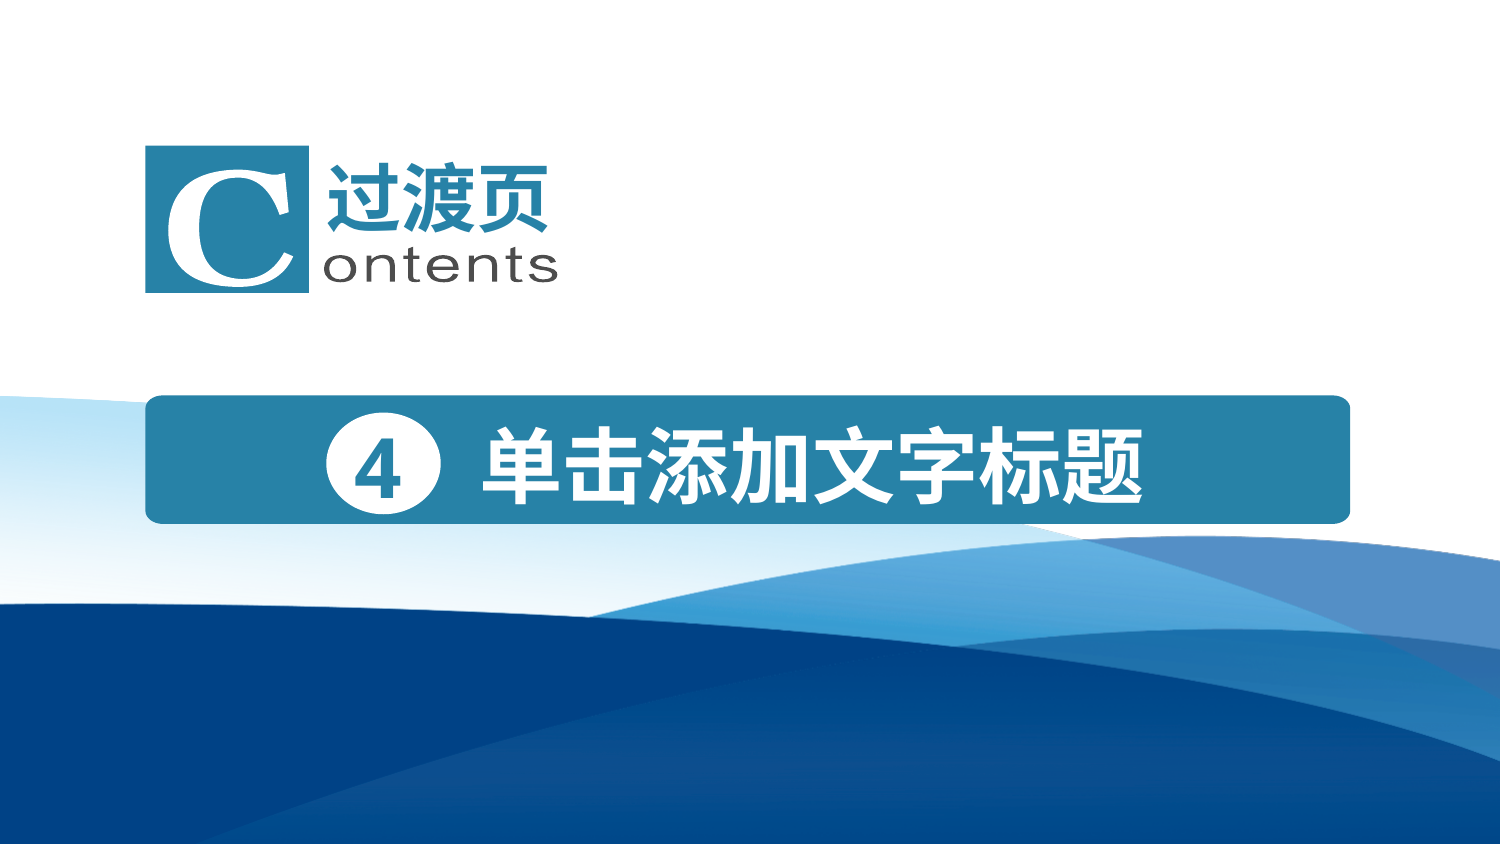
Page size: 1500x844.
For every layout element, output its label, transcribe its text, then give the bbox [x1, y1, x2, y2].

text_box [403, 246, 421, 283]
text_box [426, 255, 459, 283]
picture [0, 395, 1500, 844]
text_box [145, 145, 309, 293]
text_box [528, 254, 558, 283]
text_box [505, 246, 523, 283]
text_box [326, 407, 441, 524]
text_box [366, 254, 395, 282]
text_box [168, 169, 294, 287]
text_box [468, 254, 498, 282]
text_box 过渡页 [288, 144, 589, 249]
text_box [324, 255, 357, 283]
